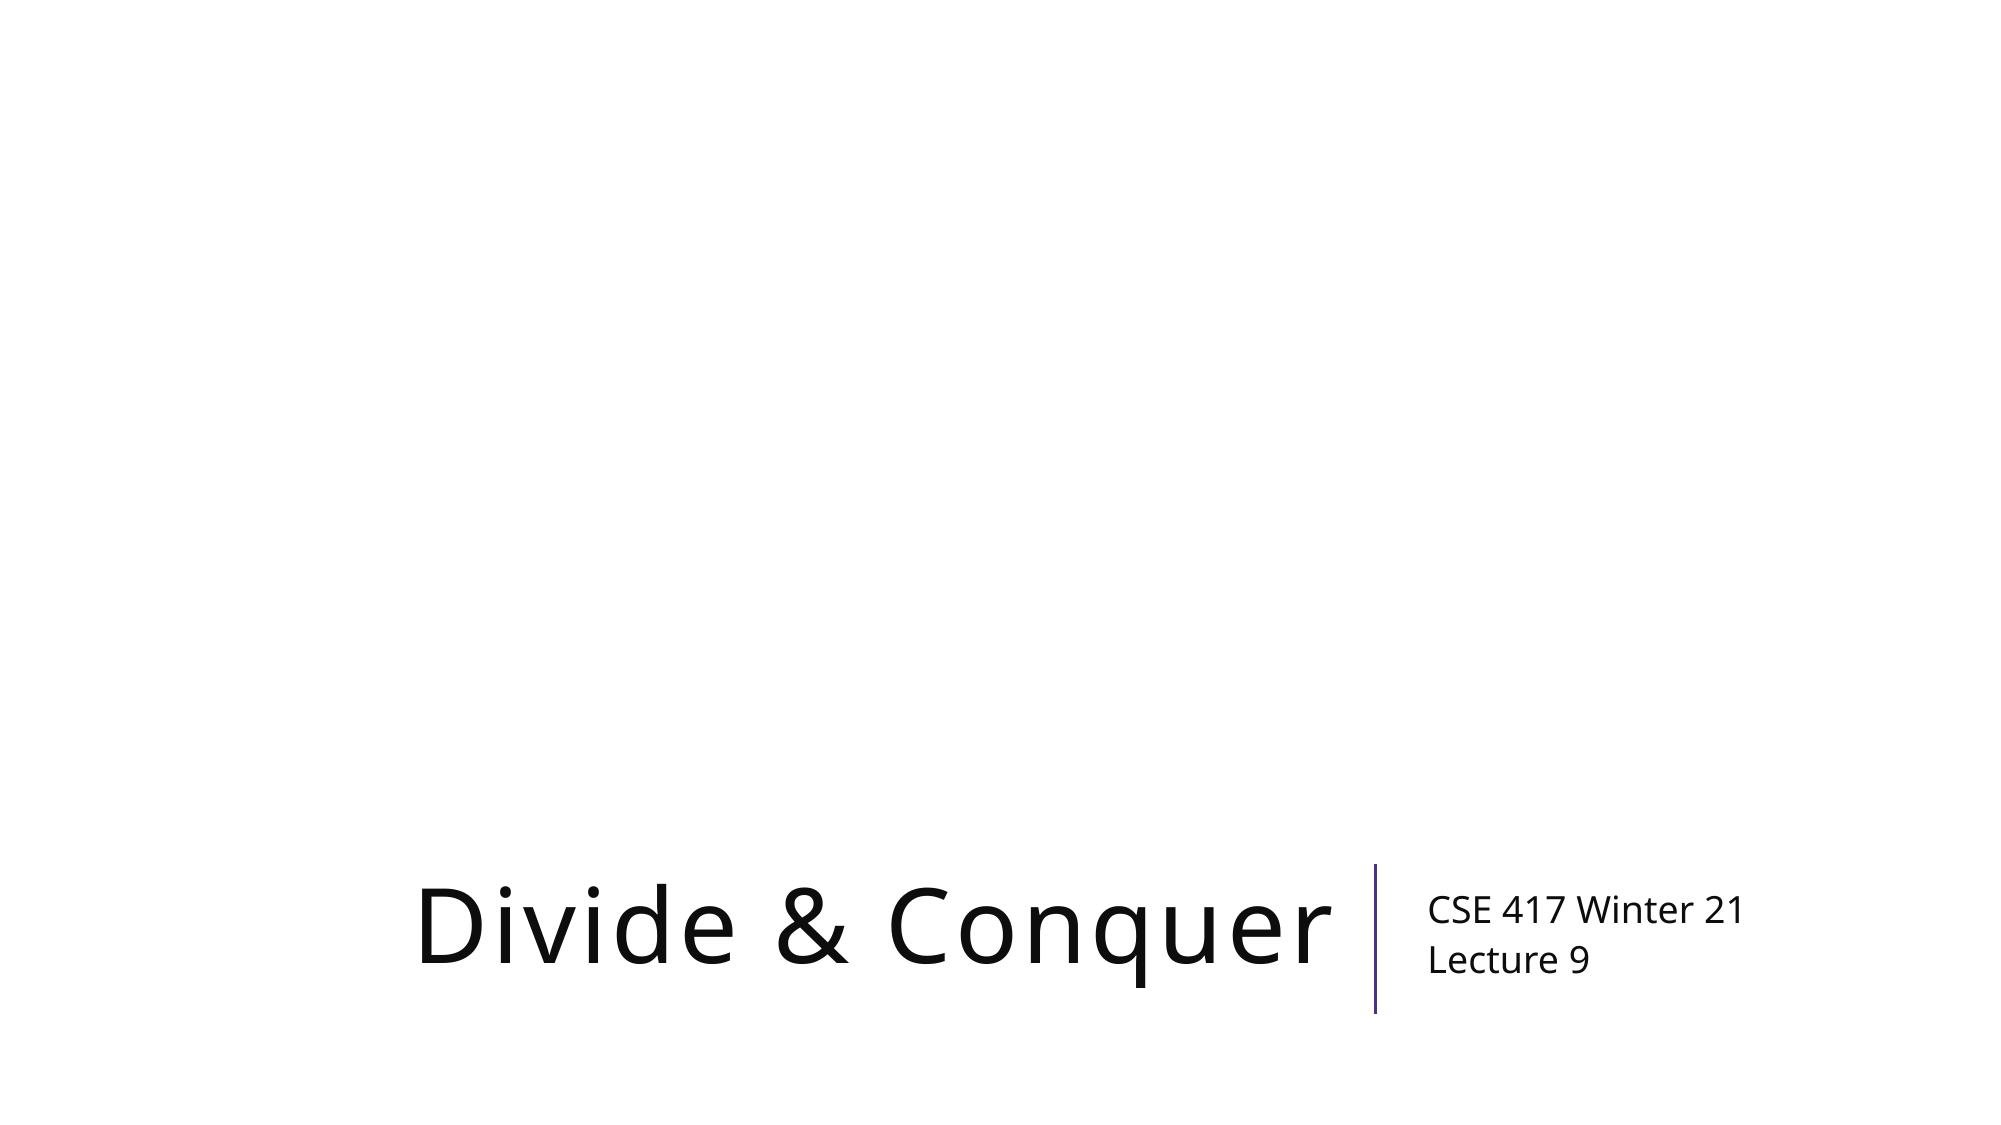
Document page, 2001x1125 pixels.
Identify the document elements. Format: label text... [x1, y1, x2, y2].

title Divide & Conquer [75, 813, 1350, 1054]
subtitle CSE 417 Winter 21 Lecture 9 [1412, 813, 1938, 1054]
